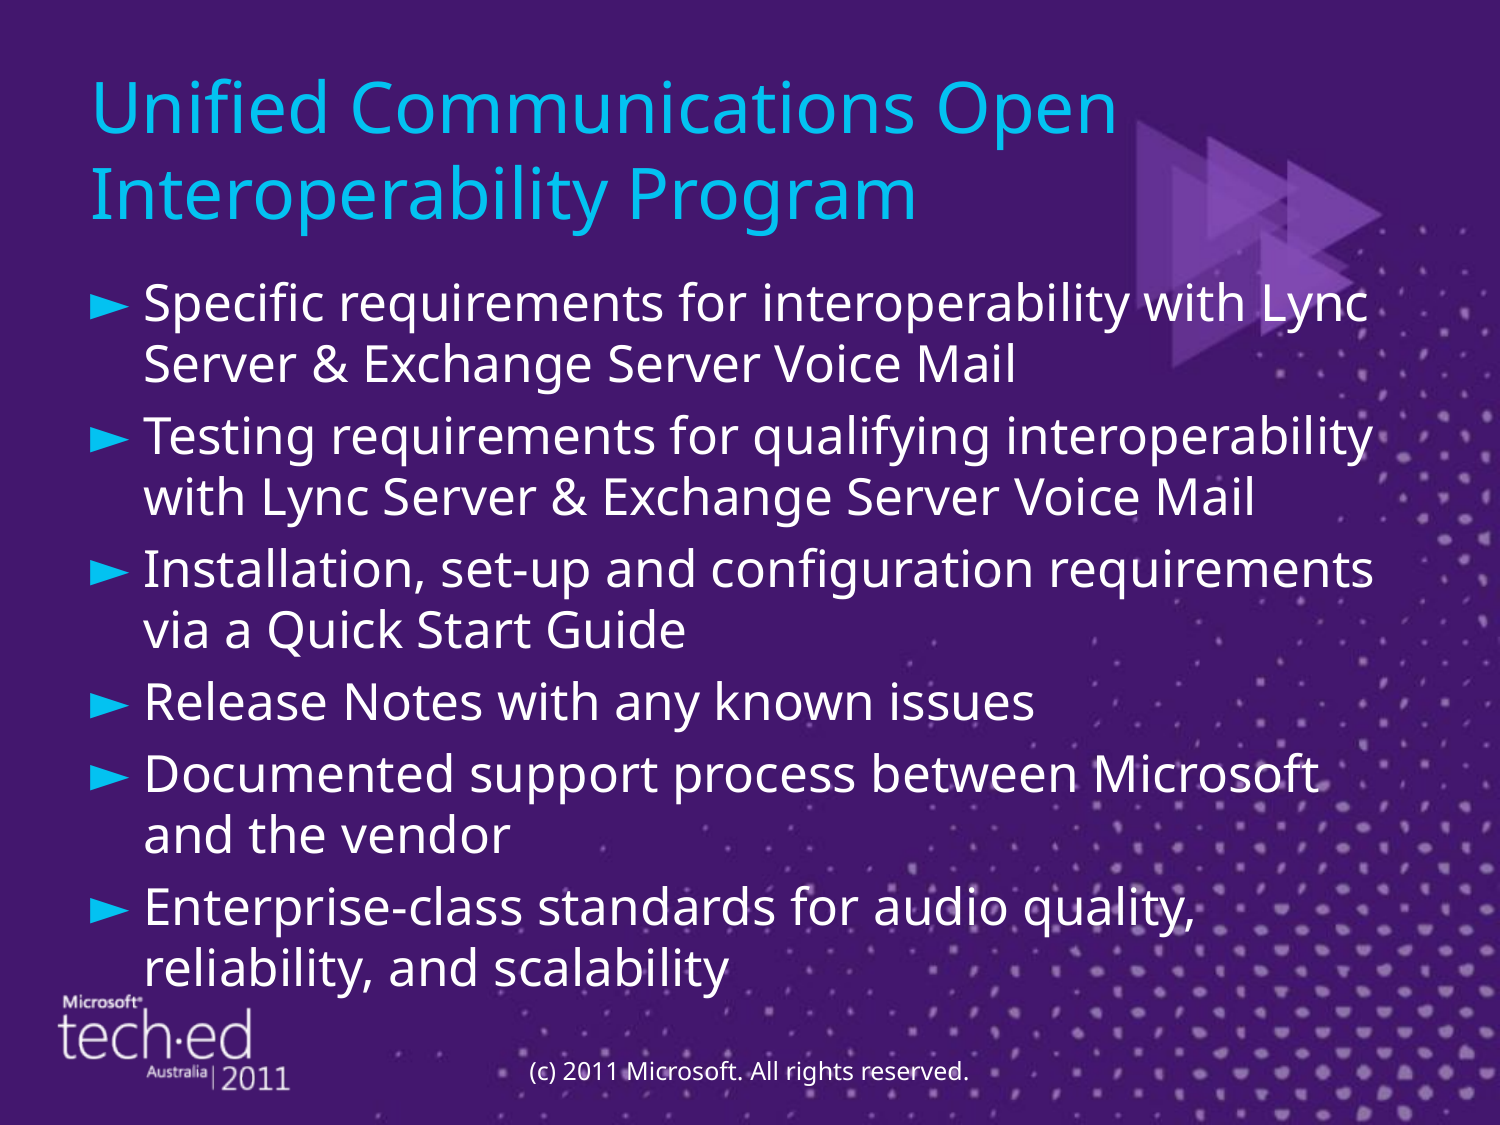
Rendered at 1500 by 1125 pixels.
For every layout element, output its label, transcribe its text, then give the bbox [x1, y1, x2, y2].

list Specific requirements for interoperability with Lync Server & Exchange Server Voice Mail Testing requirements for qualifying interoperability with Lync Server & Exchange Server Voice Mail Installation, set-up and configuration requirements via a Quick Start Guide Release Notes with any known issues Documented support process between Microsoft and the vendor Enterprise-class standards for audio quality, reliability, and scalability [75, 262, 1425, 1005]
picture [0, 0, 1500, 1125]
title Unified Communications Open Interoperability Program [75, 54, 1425, 243]
footer (c) 2011 Microsoft. All rights reserved. [512, 1042, 988, 1103]
